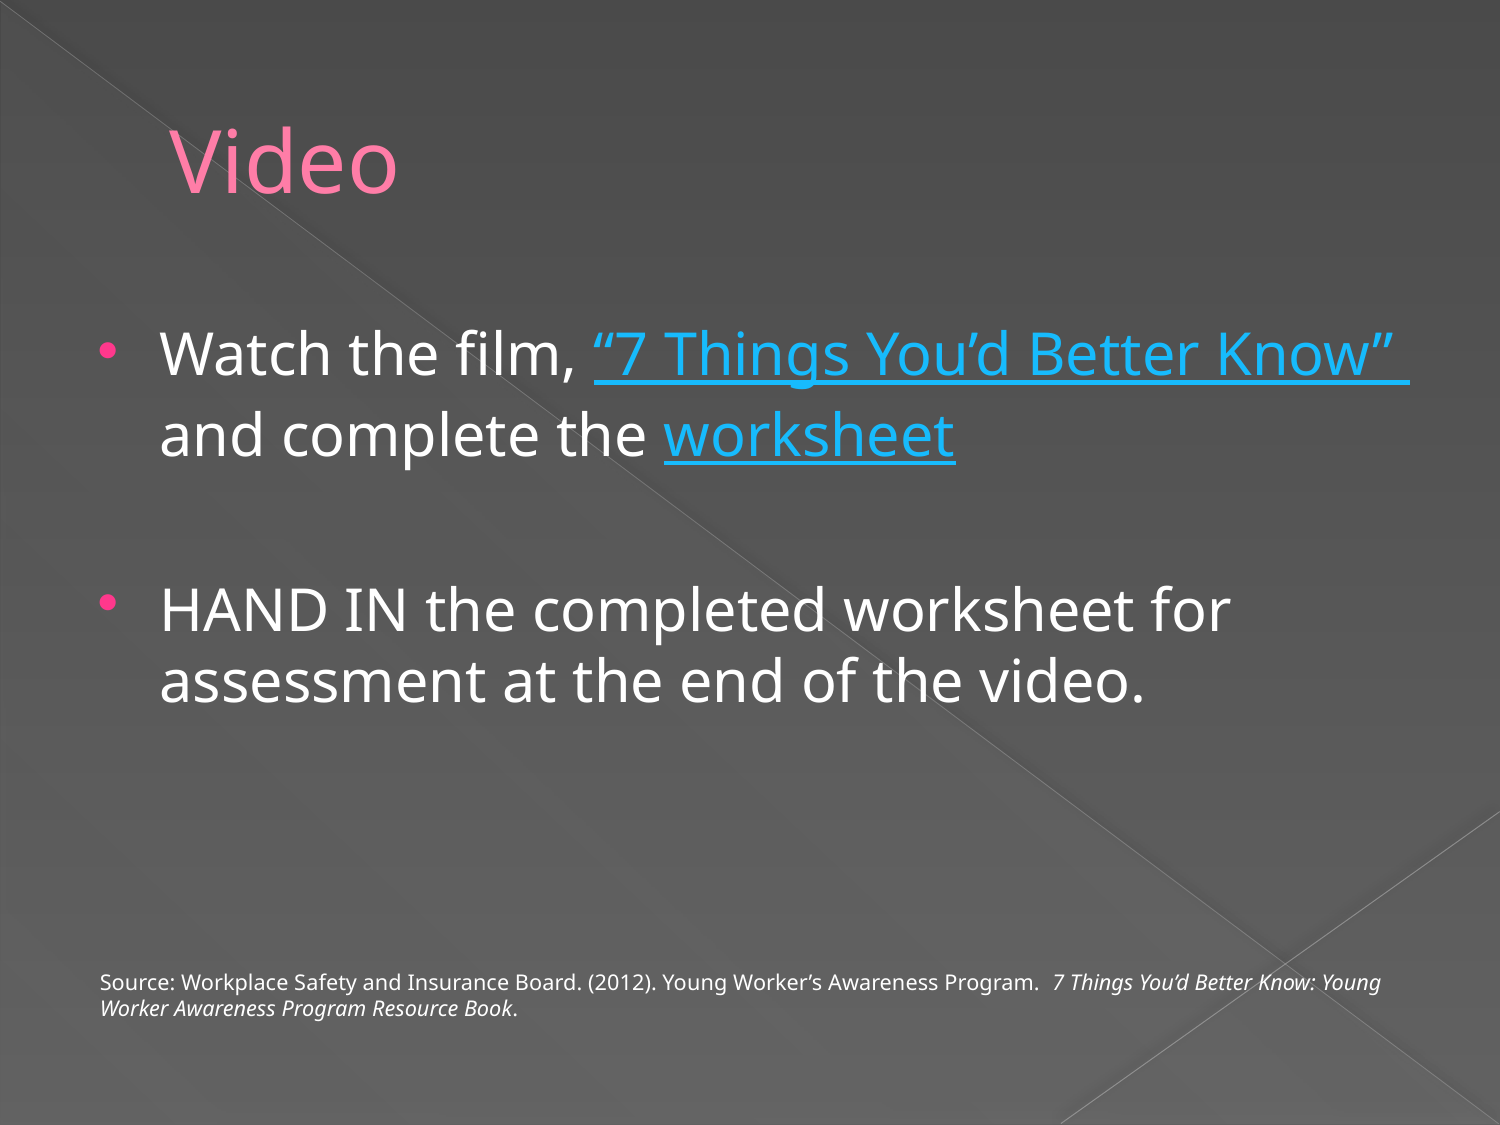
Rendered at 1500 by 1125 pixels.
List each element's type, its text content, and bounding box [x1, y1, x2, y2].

list Watch the film, “7 Things You’d Better Know” and complete the worksheet HAND IN the completed worksheet for assessment at the end of the video. Source: Workplace Safety and Insurance Board. (2012). Young Worker’s Awareness Program. 7 Things You’d Better Know: Young Worker Awareness Program Resource Book. [75, 308, 1425, 1059]
title Video [75, 43, 1425, 274]
